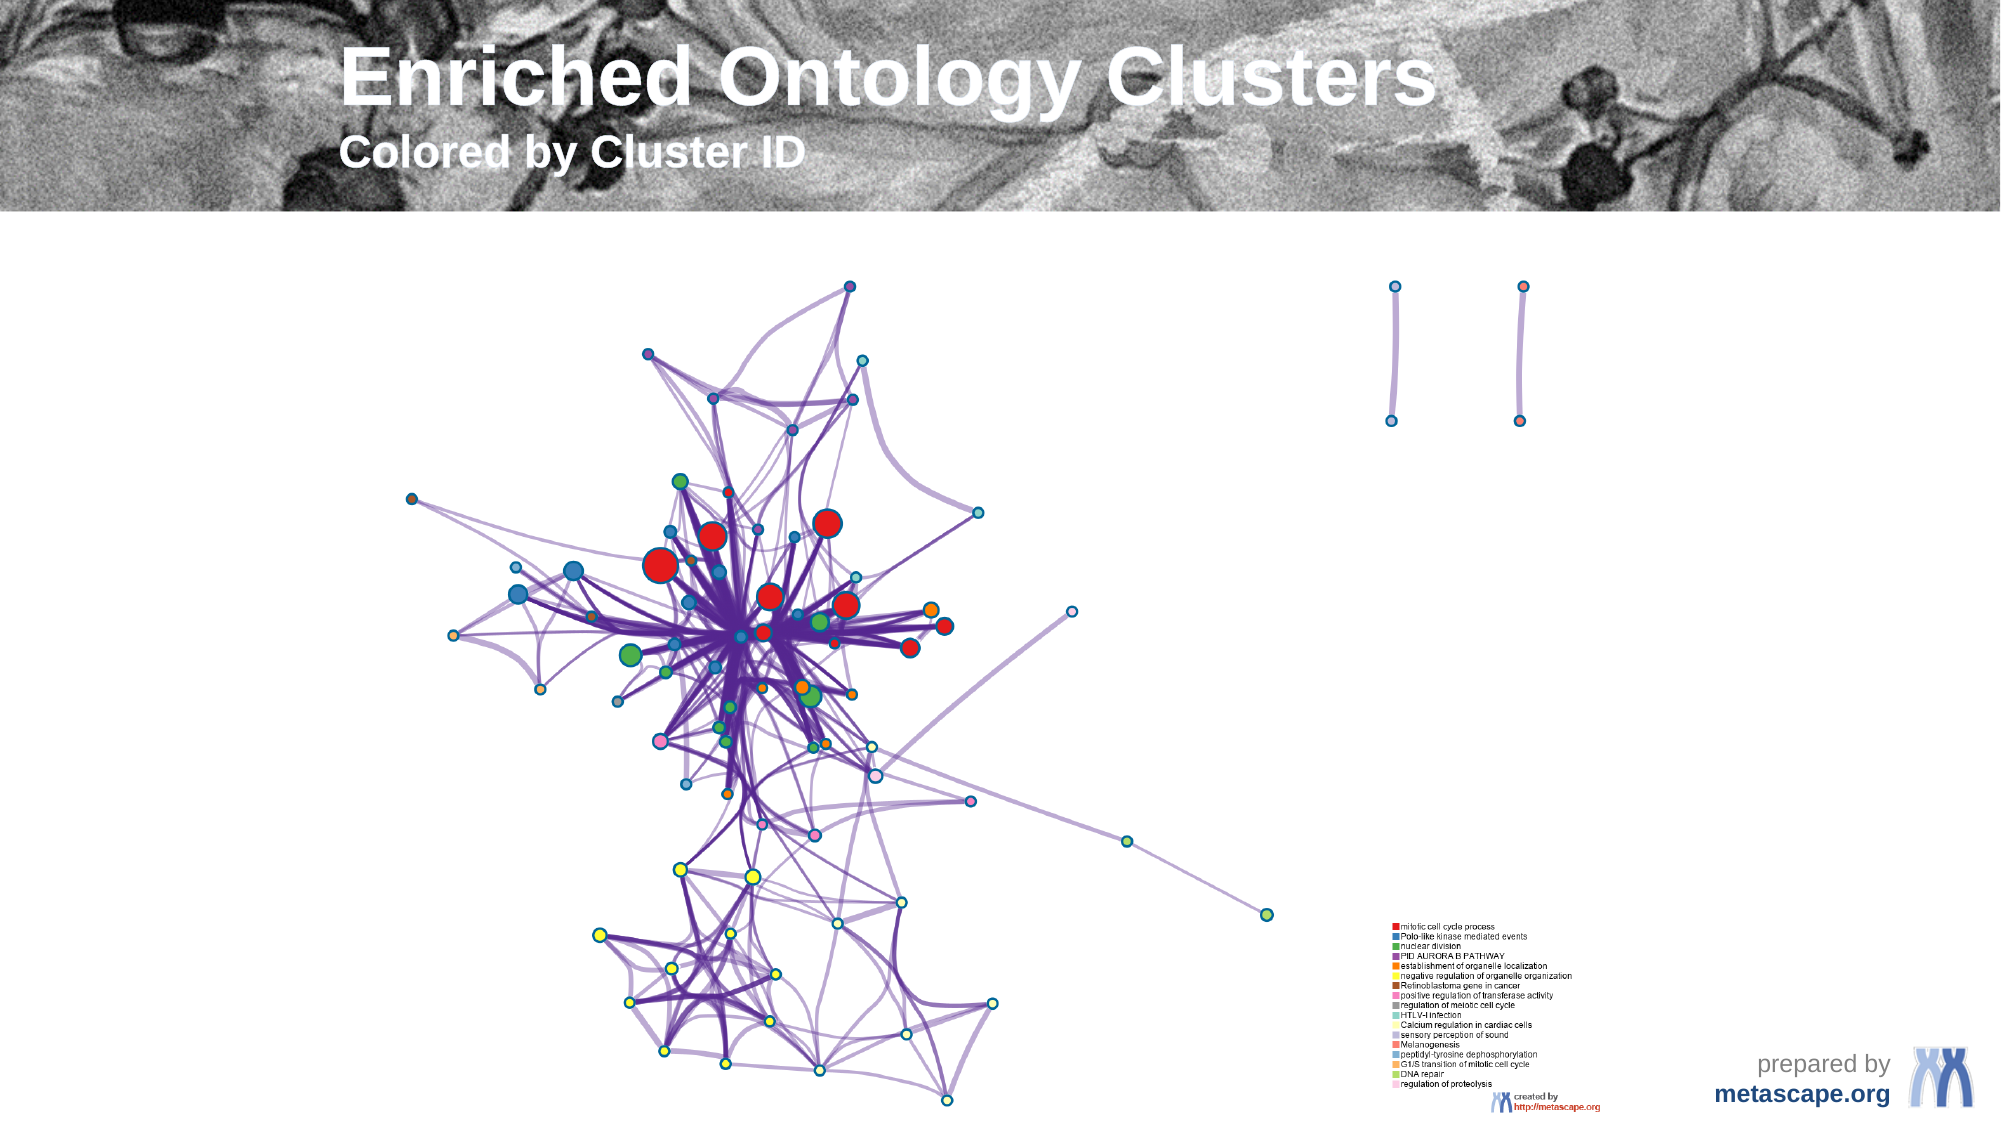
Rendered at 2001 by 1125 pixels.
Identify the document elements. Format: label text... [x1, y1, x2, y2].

picture [0, 0, 2001, 1125]
title Enriched Ontology Clusters Colored by Cluster ID [323, 11, 1501, 187]
